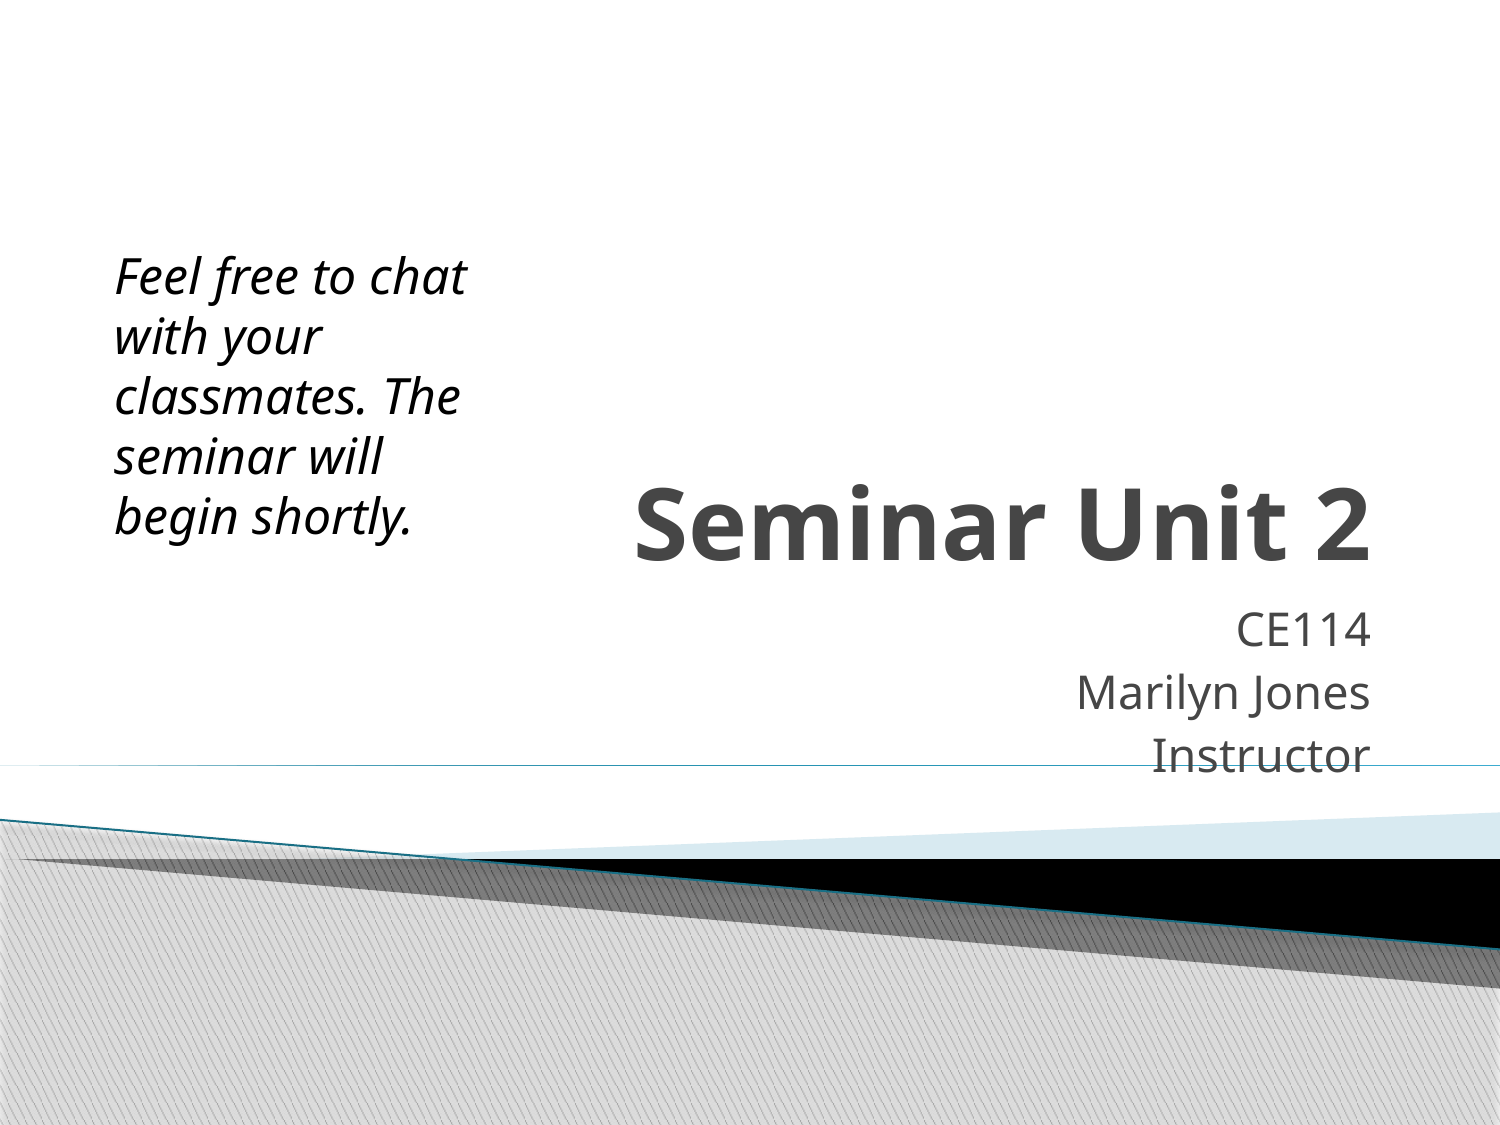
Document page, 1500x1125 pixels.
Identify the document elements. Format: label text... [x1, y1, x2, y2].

text_box Feel free to chat with your classmates. The seminar will begin shortly. [99, 237, 513, 553]
title Seminar Unit 2 [600, 287, 1388, 588]
picture [5, 859, 1500, 989]
subtitle CE114 Marilyn Jones Instructor [112, 592, 1388, 790]
